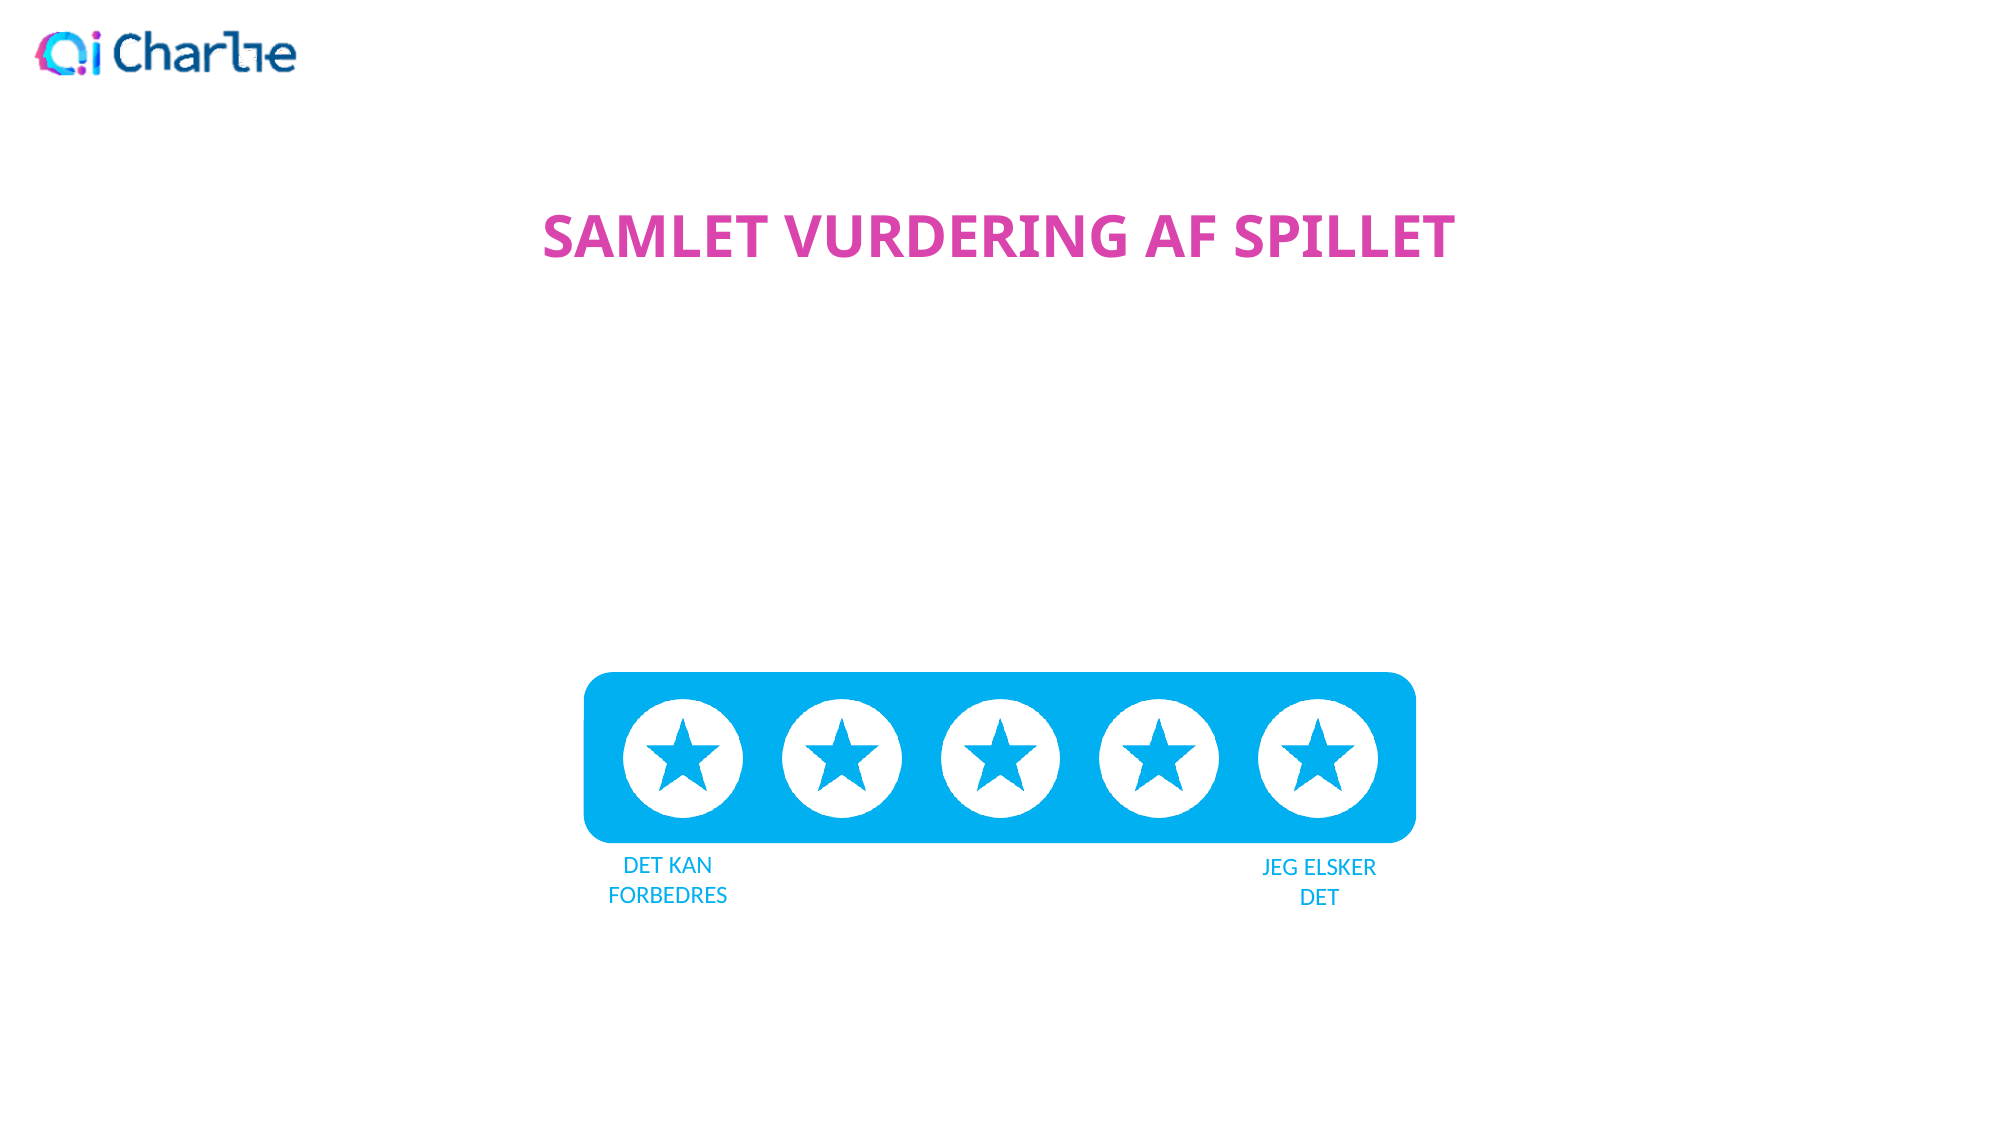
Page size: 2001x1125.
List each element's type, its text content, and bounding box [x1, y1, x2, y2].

picture [1100, 700, 1218, 817]
text_box SAMLET VURDERING AF SPILLET [0, 192, 2000, 347]
picture [107, 27, 303, 79]
text_box [582, 671, 1418, 845]
picture [33, 28, 104, 76]
picture [783, 700, 901, 817]
text_box DET KAN FORBEDRES [578, 840, 758, 916]
picture [624, 700, 742, 817]
picture [1259, 700, 1377, 817]
picture [942, 700, 1059, 817]
text_box JEG ELSKER DET [1230, 843, 1409, 918]
